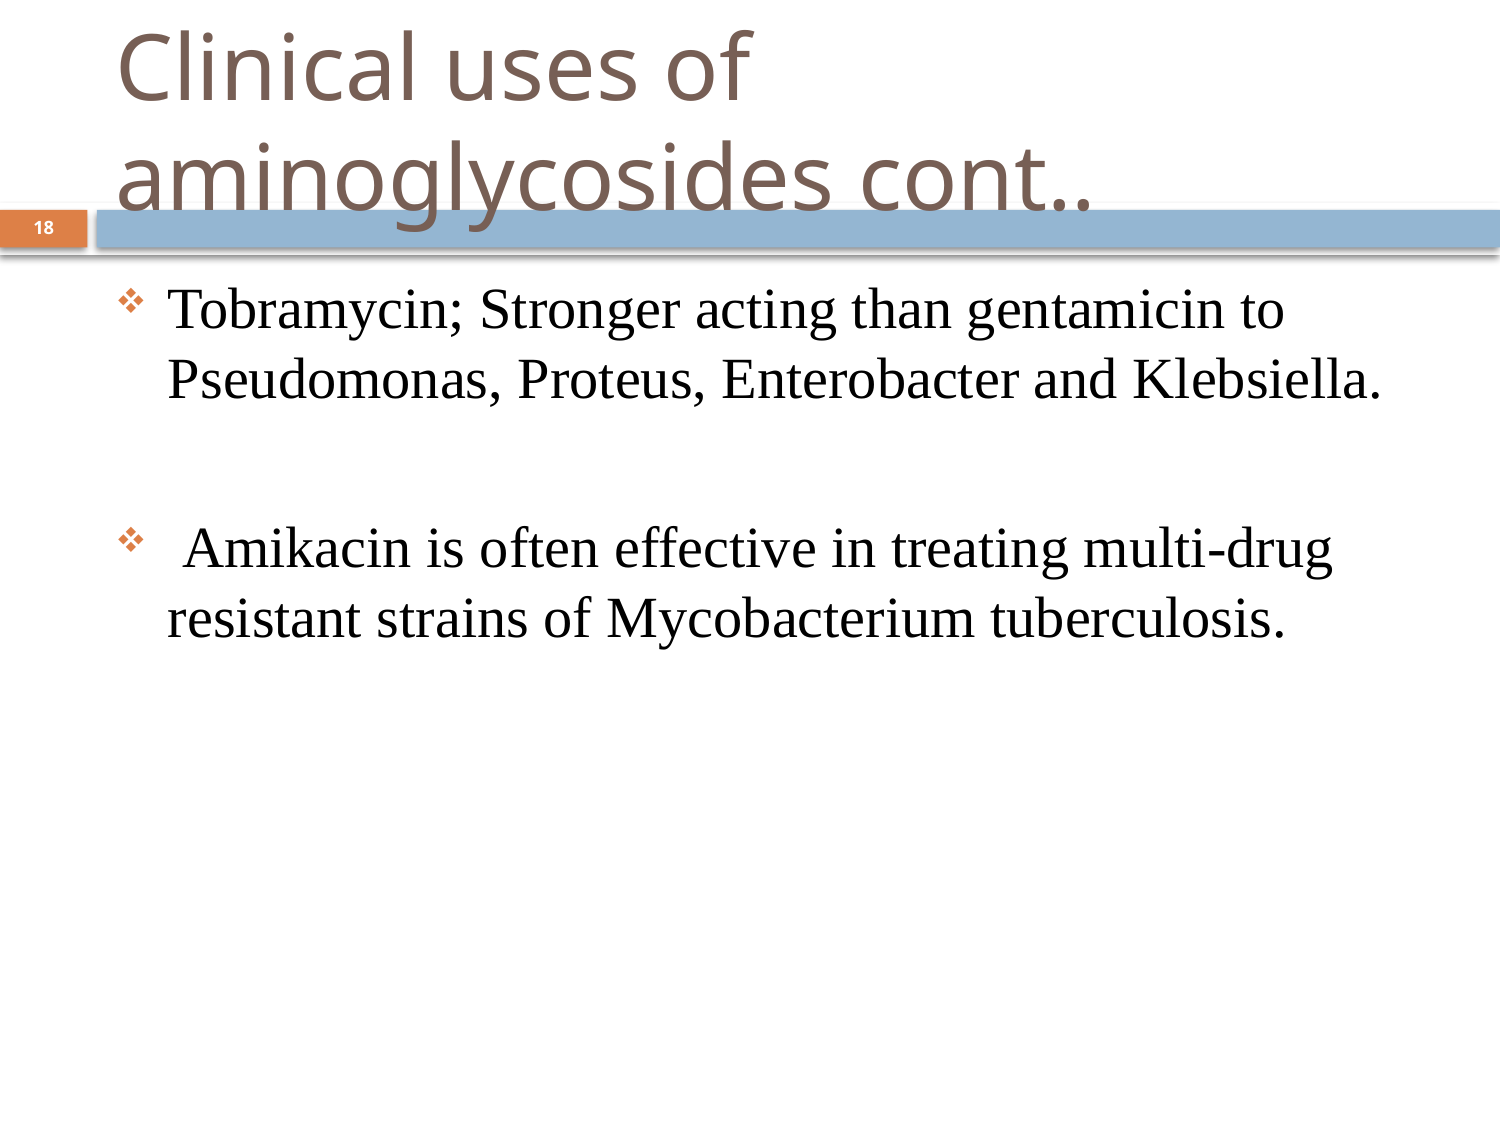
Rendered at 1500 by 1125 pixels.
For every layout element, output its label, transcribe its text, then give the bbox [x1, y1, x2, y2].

list Tobramycin; Stronger acting than gentamicin to Pseudomonas, Proteus, Enterobacter and Klebsiella. Amikacin is often effective in treating multi-drug resistant strains of Mycobacterium tuberculosis. [100, 262, 1438, 1000]
title Clinical uses of aminoglycosides cont.. [100, 37, 1438, 200]
slide_number 18 [0, 208, 88, 249]
